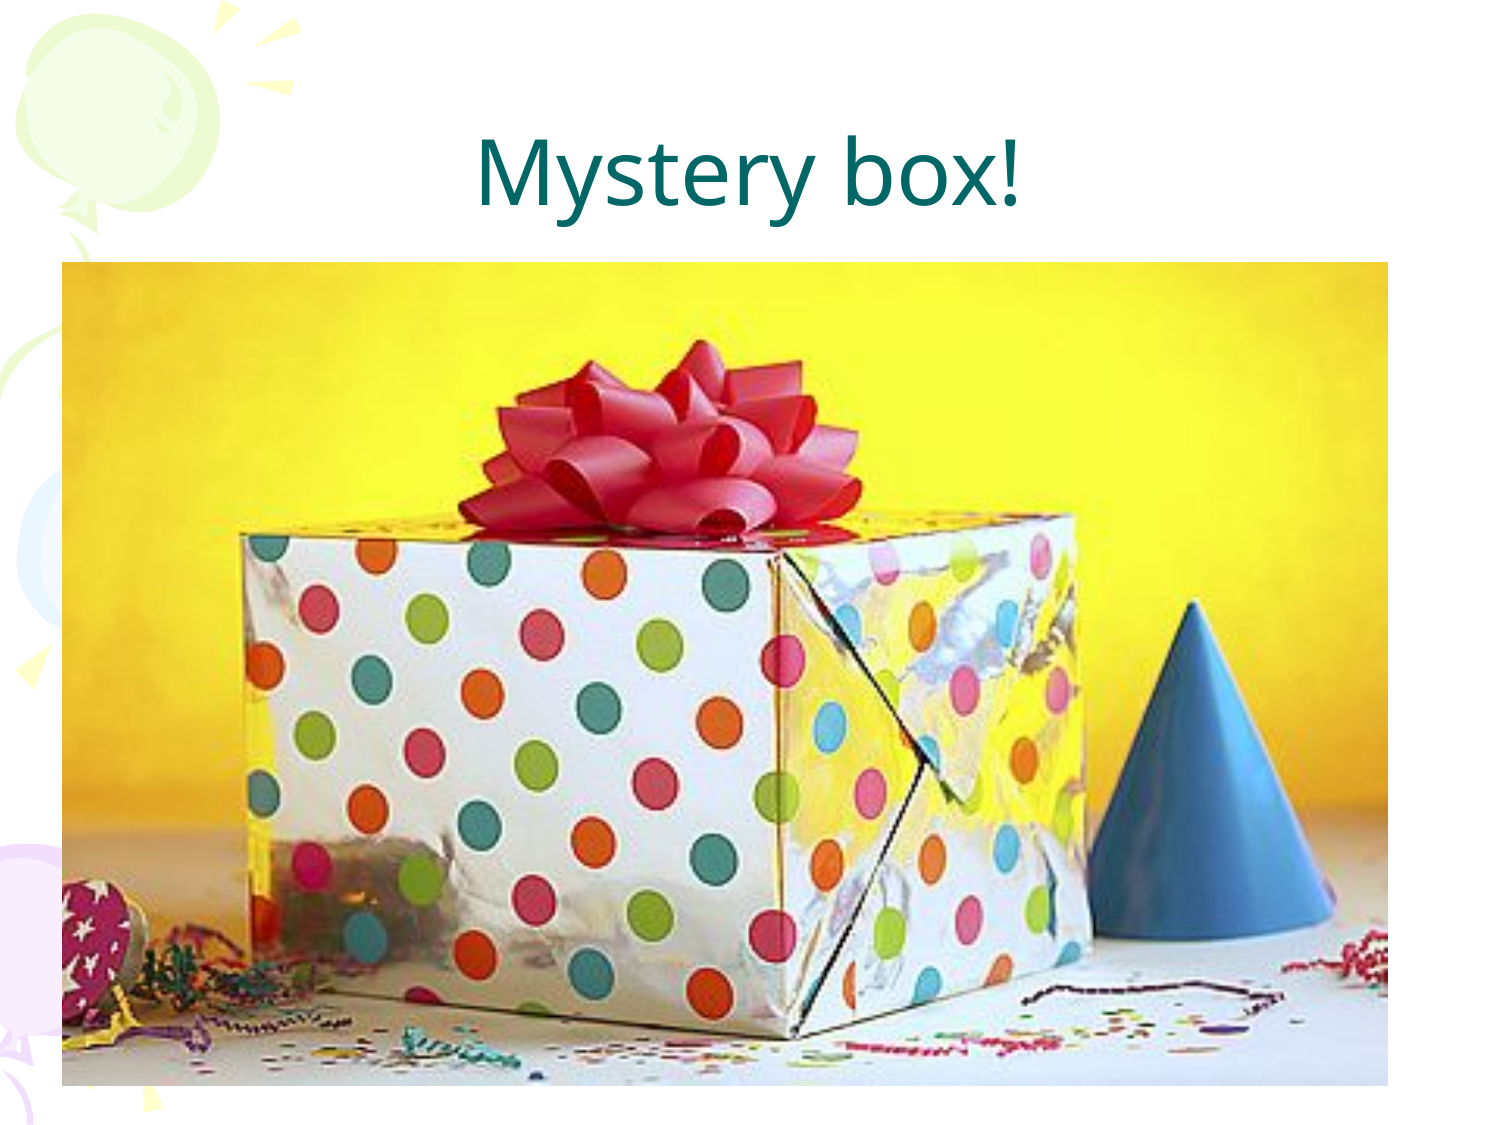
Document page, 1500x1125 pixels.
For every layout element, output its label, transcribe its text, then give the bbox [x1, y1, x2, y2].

title Mystery box! [72, 16, 1426, 233]
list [62, 262, 1388, 1087]
